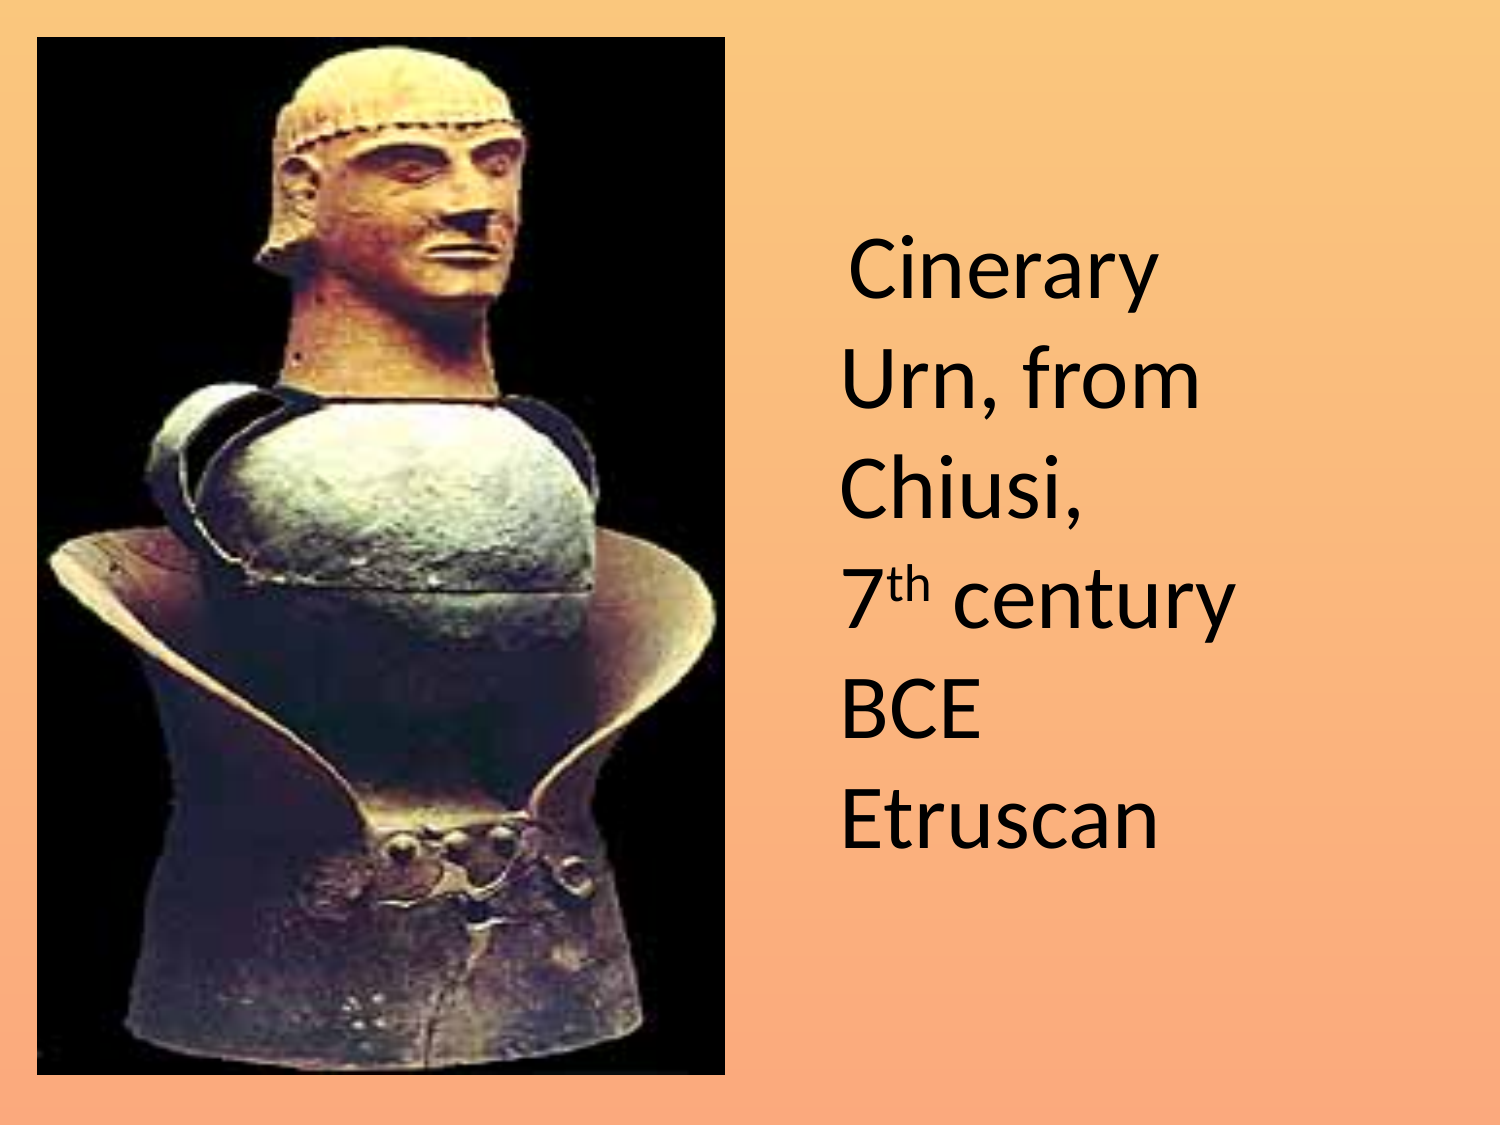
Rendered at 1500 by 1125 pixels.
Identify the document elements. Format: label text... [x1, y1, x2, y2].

text_box Cinerary Urn, from Chiusi, 7th century BCE Etruscan [824, 199, 1350, 875]
picture [37, 37, 726, 1076]
